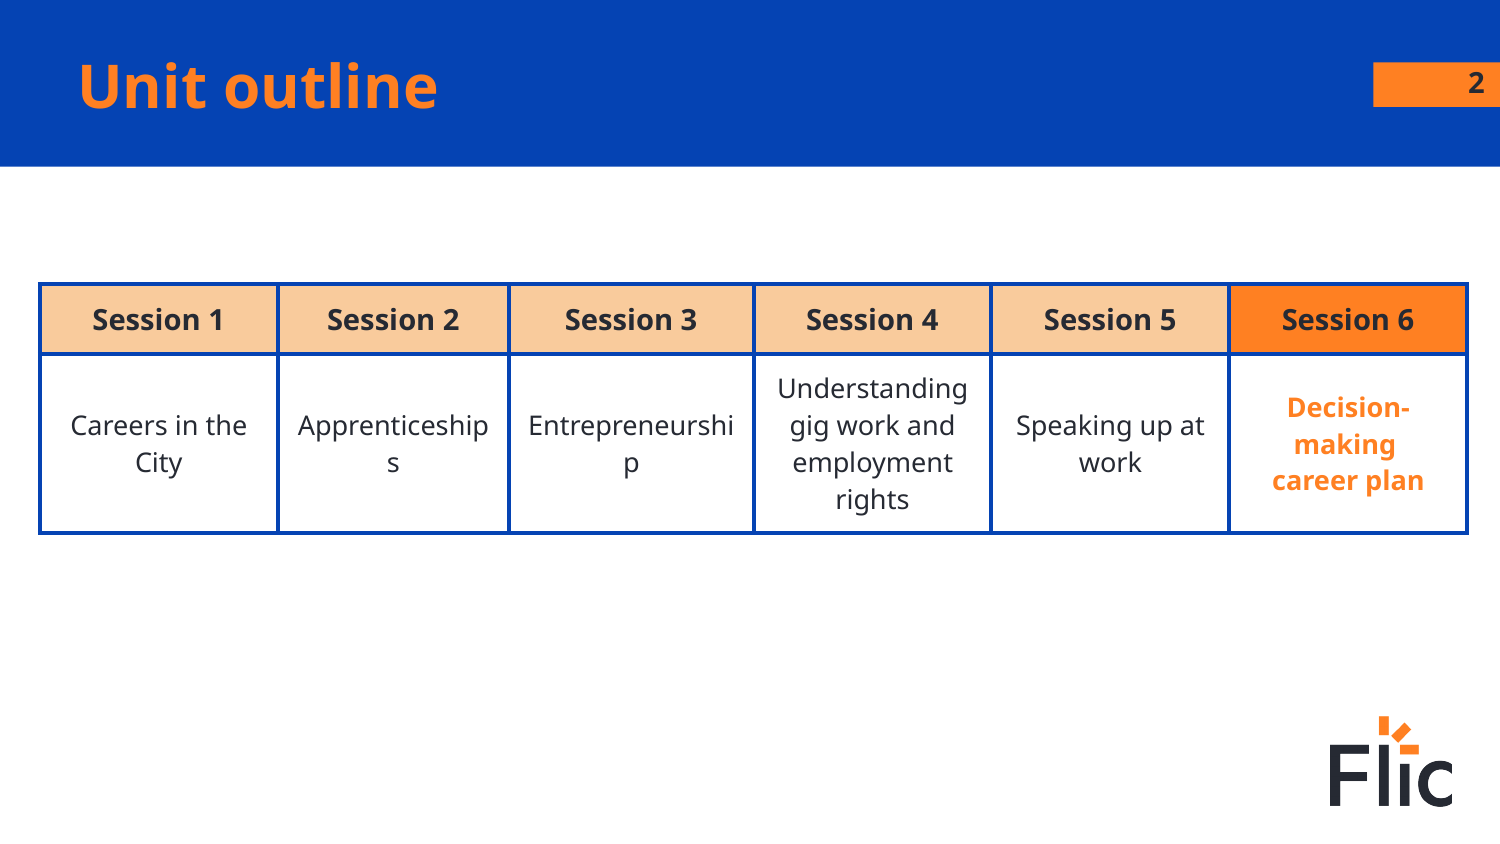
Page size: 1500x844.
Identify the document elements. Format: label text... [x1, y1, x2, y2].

table_cell Careers in the City [42, 356, 276, 531]
table_cell Speaking up at work [993, 356, 1227, 531]
table_cell Understanding gig work and employment rights [756, 356, 989, 531]
table_cell Apprenticeships [280, 356, 507, 531]
picture [1330, 716, 1452, 807]
table_header Session 6 [1231, 286, 1465, 352]
table_header Session 3 [511, 286, 752, 352]
title Unit outline [62, 41, 1331, 127]
slide_number 2 [1410, 49, 1500, 115]
table_header Session 2 [280, 286, 507, 352]
table_cell Decision- making career plan [1231, 356, 1465, 531]
table_header Session 4 [756, 286, 989, 352]
table_header Session 1 [42, 286, 276, 352]
table_cell Entrepreneurship [511, 356, 752, 531]
table_header Session 5 [993, 286, 1227, 352]
